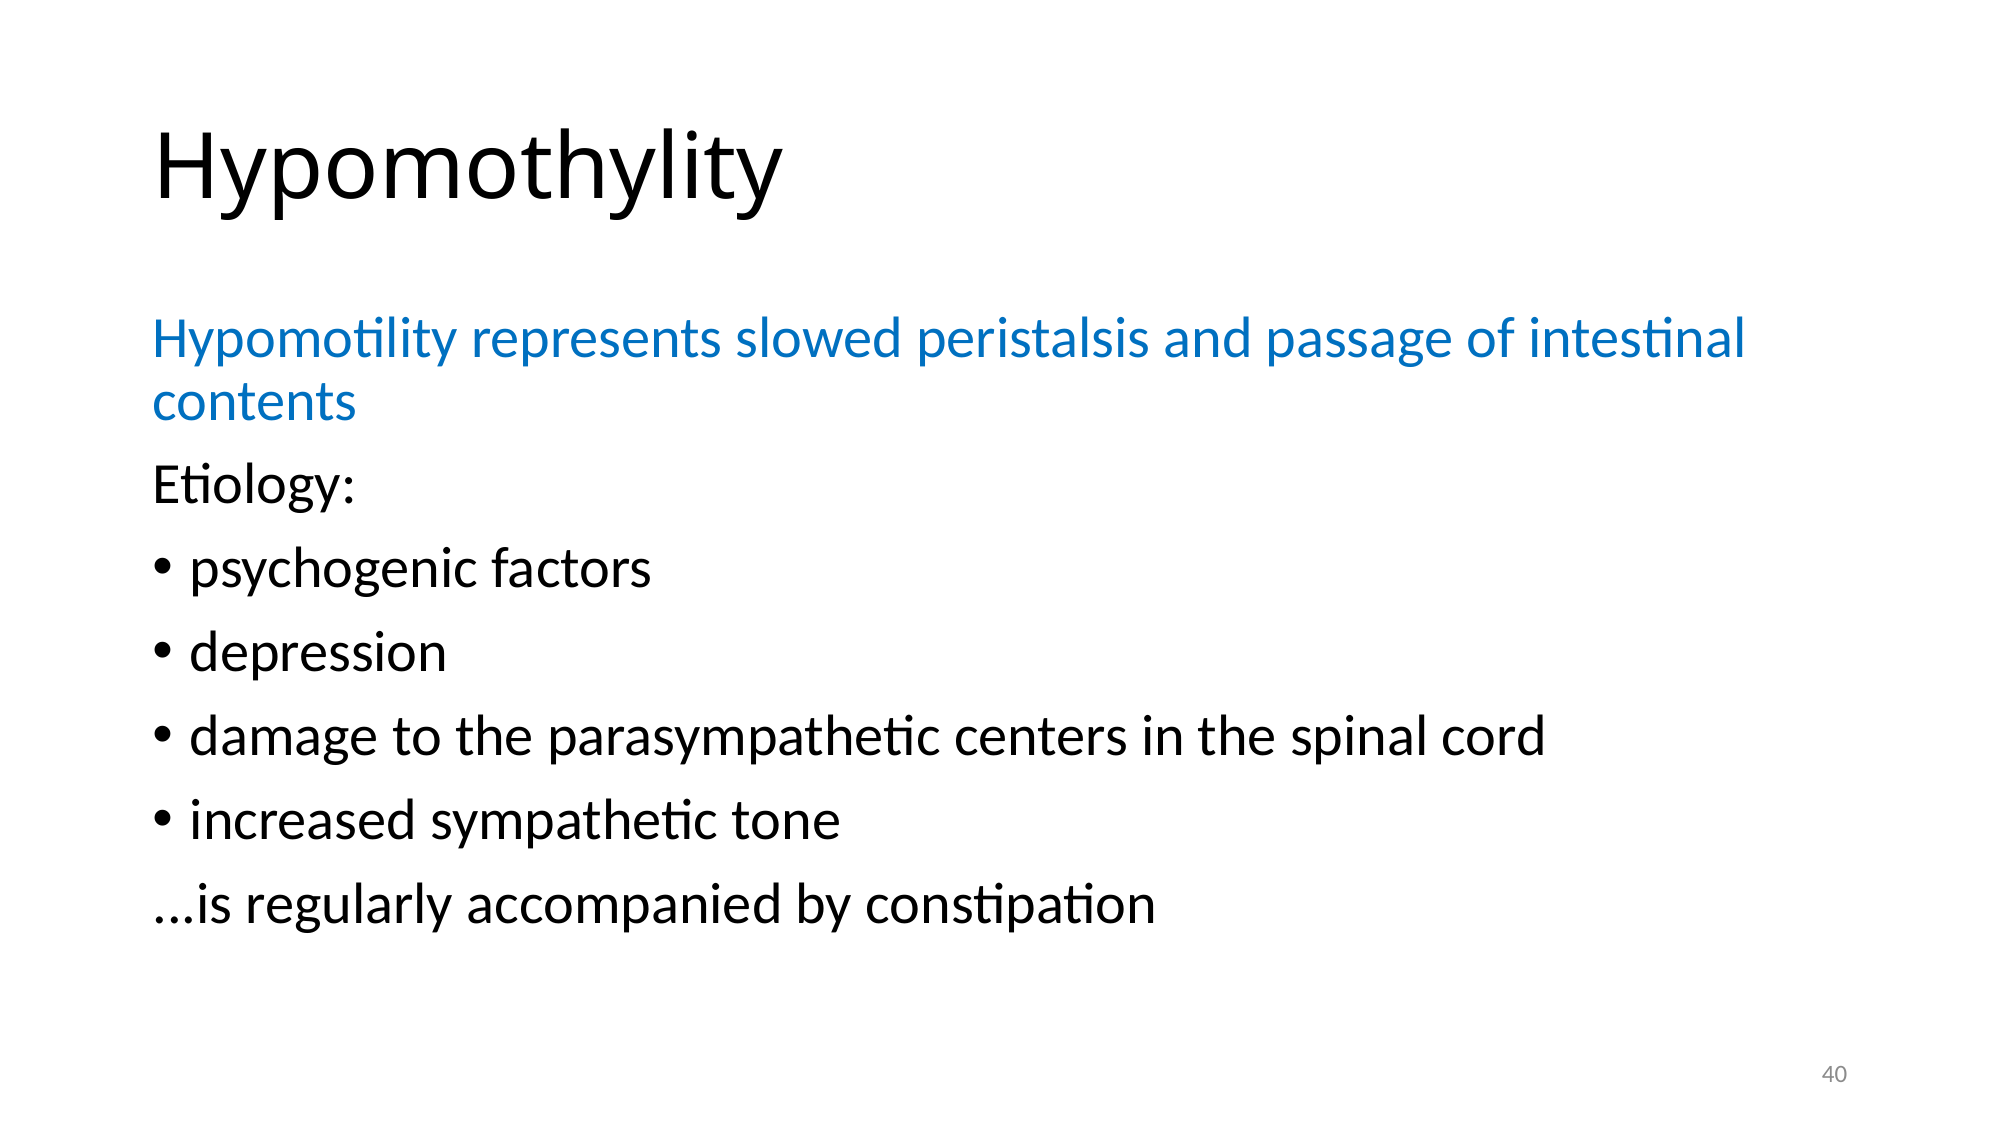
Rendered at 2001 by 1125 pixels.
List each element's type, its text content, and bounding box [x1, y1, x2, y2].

list Hypomotility represents slowed peristalsis and passage of intestinal contents Etiology: psychogenic factors depression damage to the parasympathetic centers in the spinal cord increased sympathetic tone ...is regularly accompanied by constipation [137, 299, 1863, 1014]
slide_number 40 [1412, 1042, 1863, 1103]
title Hypomothylity [137, 59, 1863, 278]
